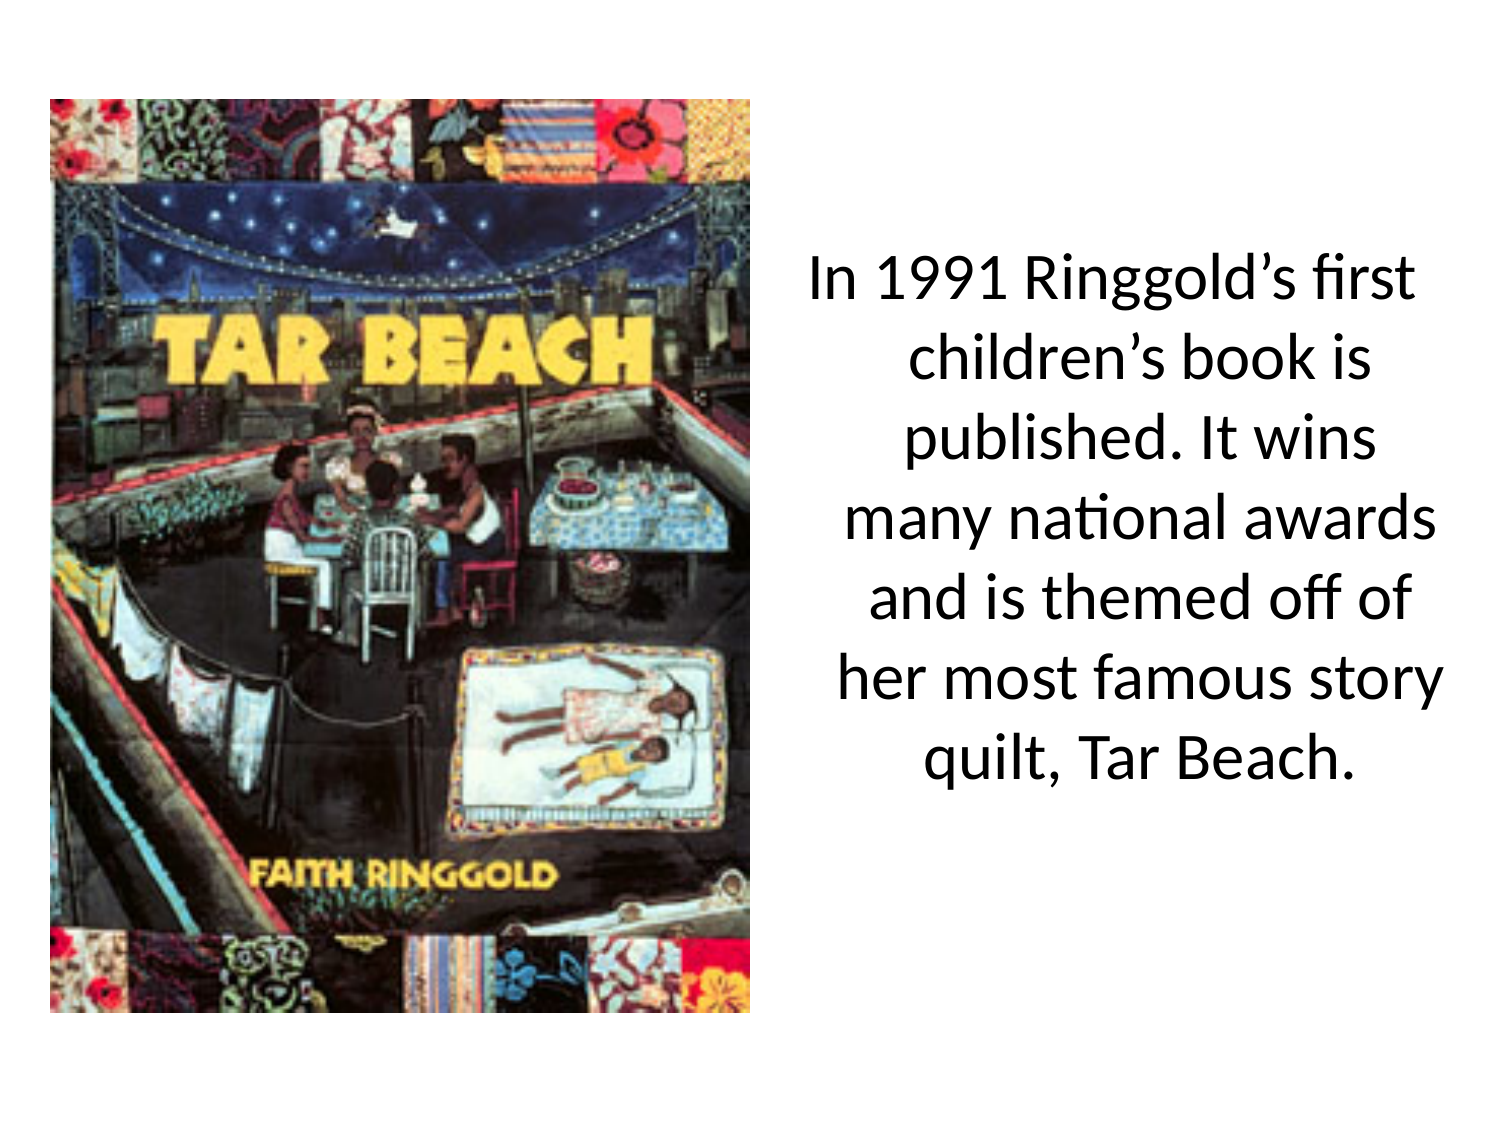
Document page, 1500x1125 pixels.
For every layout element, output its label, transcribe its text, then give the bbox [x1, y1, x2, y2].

list In 1991 Ringgold’s first children’s book is published. It wins many national awards and is themed off of her most famous story quilt, Tar Beach. [762, 224, 1463, 968]
picture [49, 99, 751, 1014]
